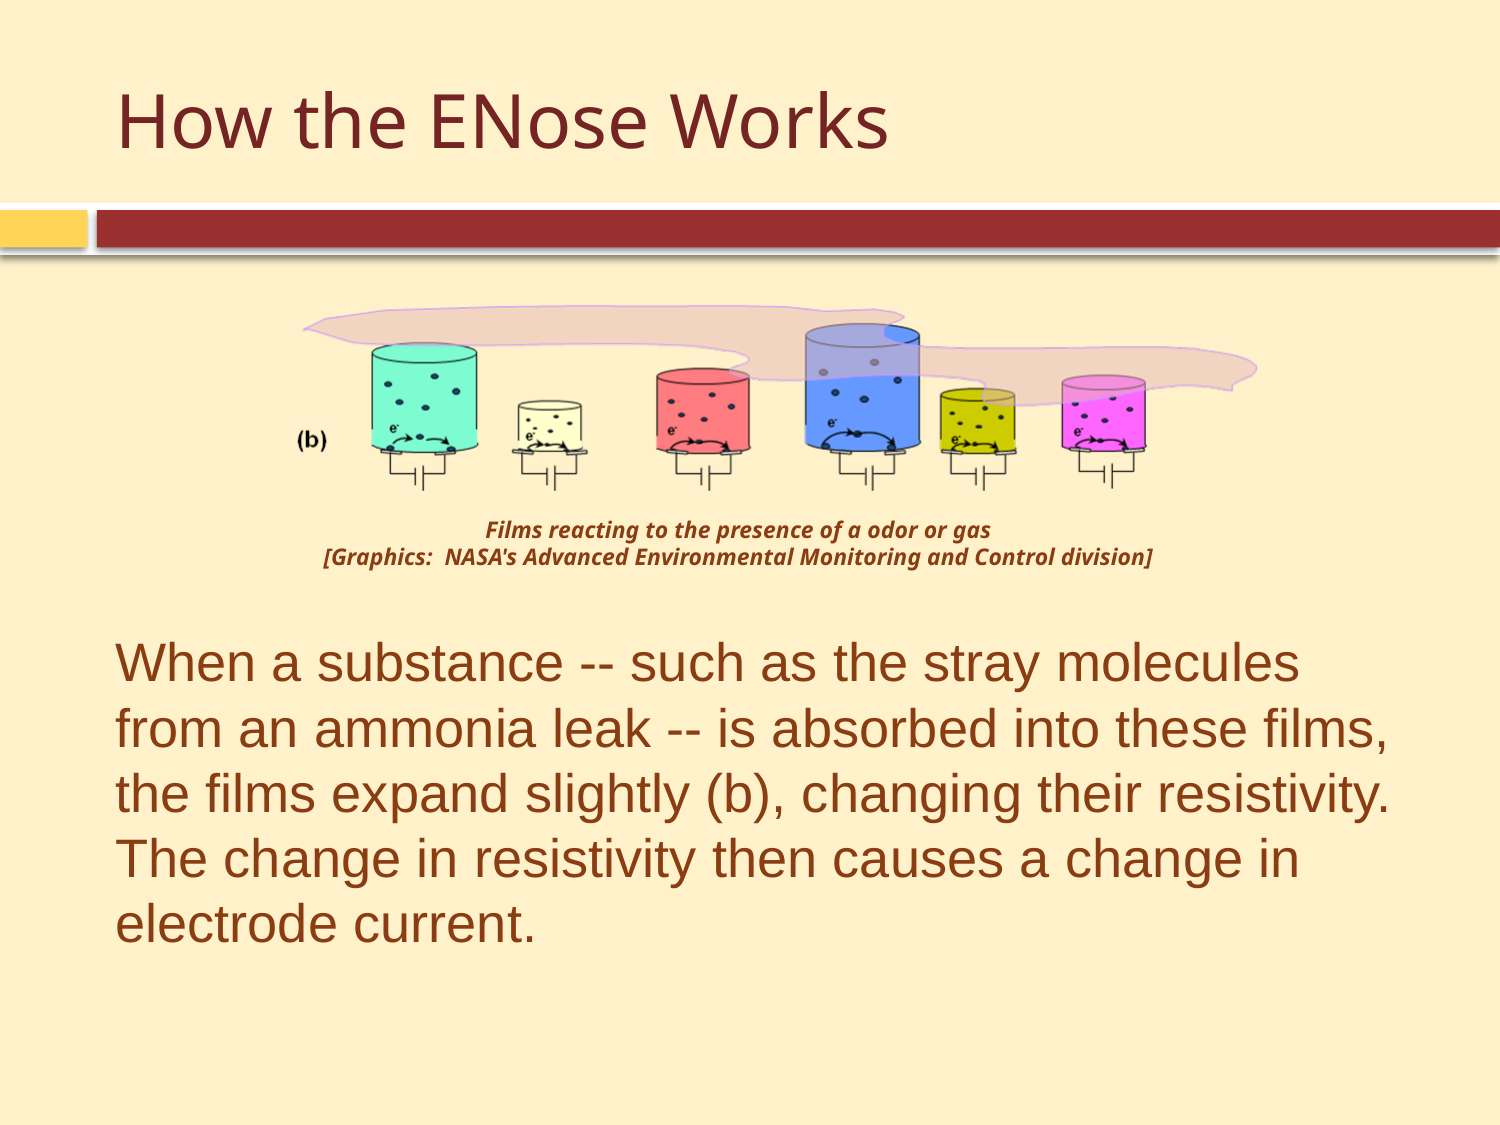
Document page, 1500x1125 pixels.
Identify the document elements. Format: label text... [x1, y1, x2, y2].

list When a substance -- such as the stray molecules from an ammonia leak -- is absorbed into these films, the films expand slightly (b), changing their resistivity. The change in resistivity then causes a change in electrode current. [100, 620, 1438, 1000]
title How the ENose Works [100, 37, 1438, 200]
text_box Films reacting to the presence of a odor or gas [Graphics: NASA's Advanced Environmental Monitoring and Control division] [308, 507, 1169, 578]
picture [282, 304, 1259, 493]
